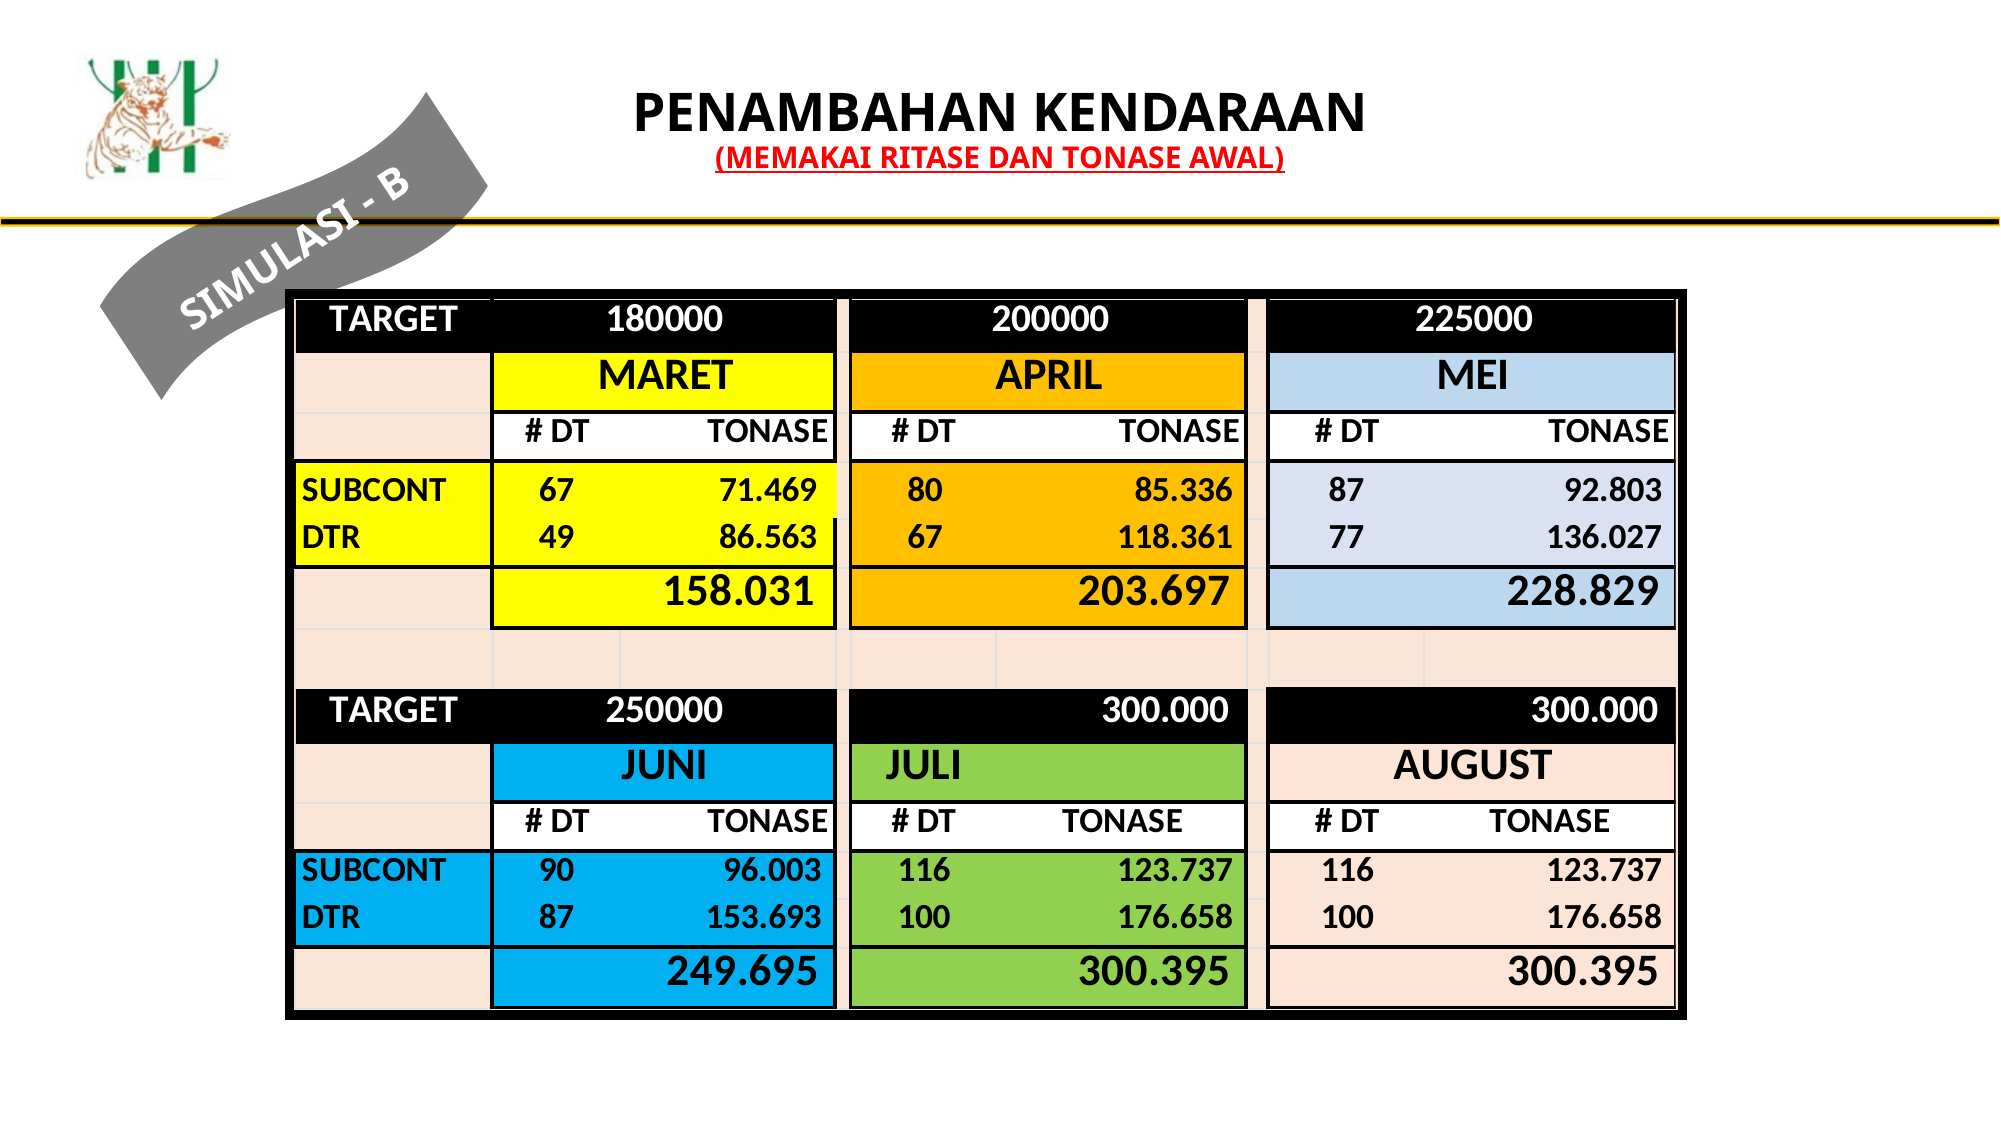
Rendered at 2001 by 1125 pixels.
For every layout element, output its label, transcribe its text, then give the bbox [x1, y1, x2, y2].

text_box [455, 216, 2000, 227]
text_box [0, 216, 215, 227]
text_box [293, 298, 1678, 1011]
text_box PENAMBAHAN KENDARAAN (MEMAKAI RITASE DAN TONASE AWAL) [0, 77, 2000, 185]
picture [75, 50, 235, 181]
text_box SIMULASI - B [99, 185, 488, 401]
